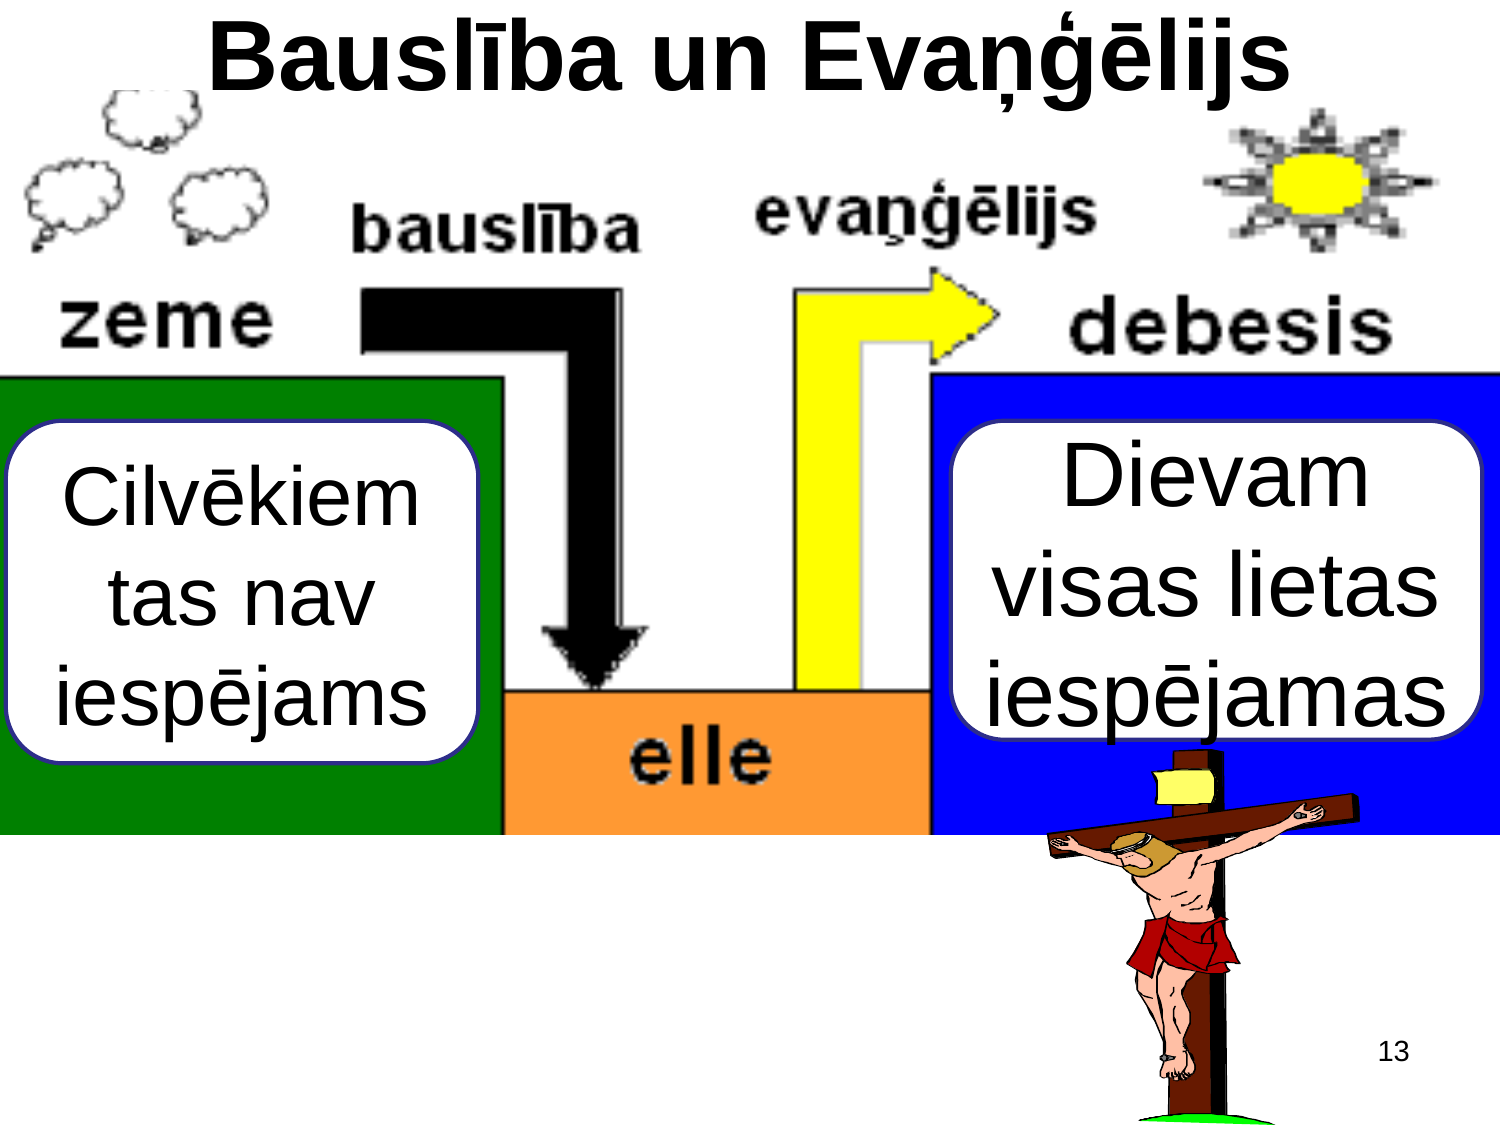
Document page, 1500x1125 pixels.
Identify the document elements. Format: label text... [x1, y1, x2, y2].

slide_number 13 [1365, 1024, 1426, 1103]
picture [0, 89, 1500, 1125]
title Bauslība un Evaņģēlijs [0, 0, 1500, 89]
